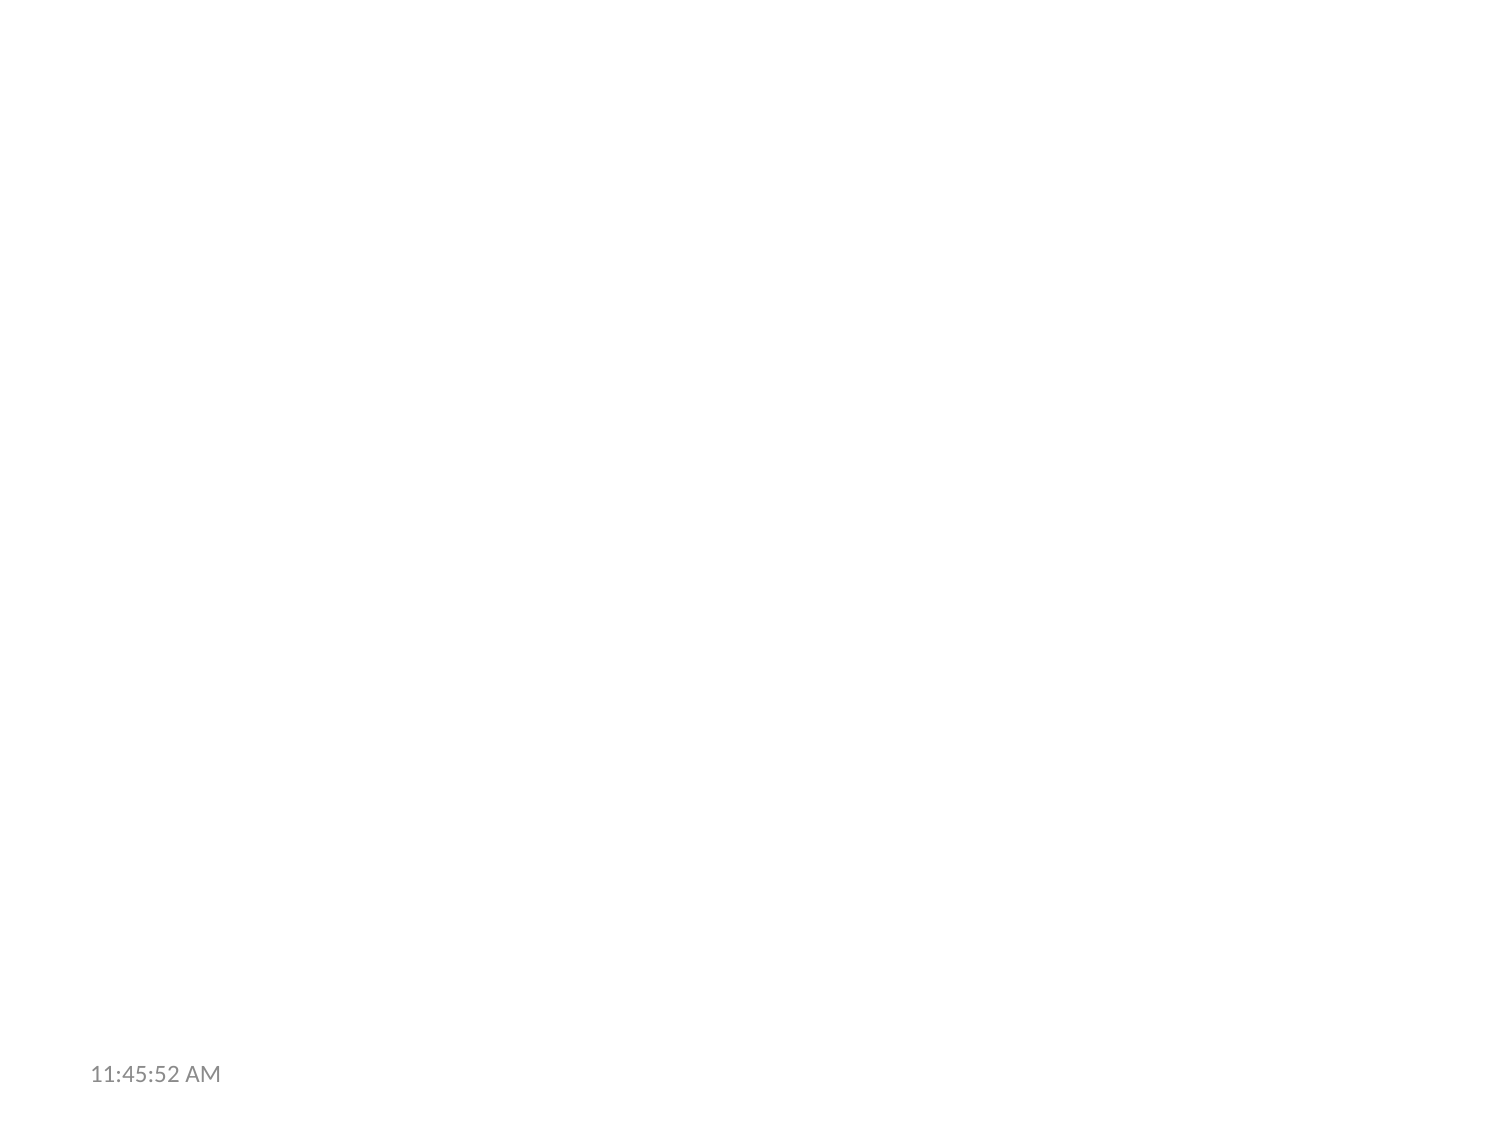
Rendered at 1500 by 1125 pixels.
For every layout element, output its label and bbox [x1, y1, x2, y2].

slide_number [75, 1042, 425, 1103]
